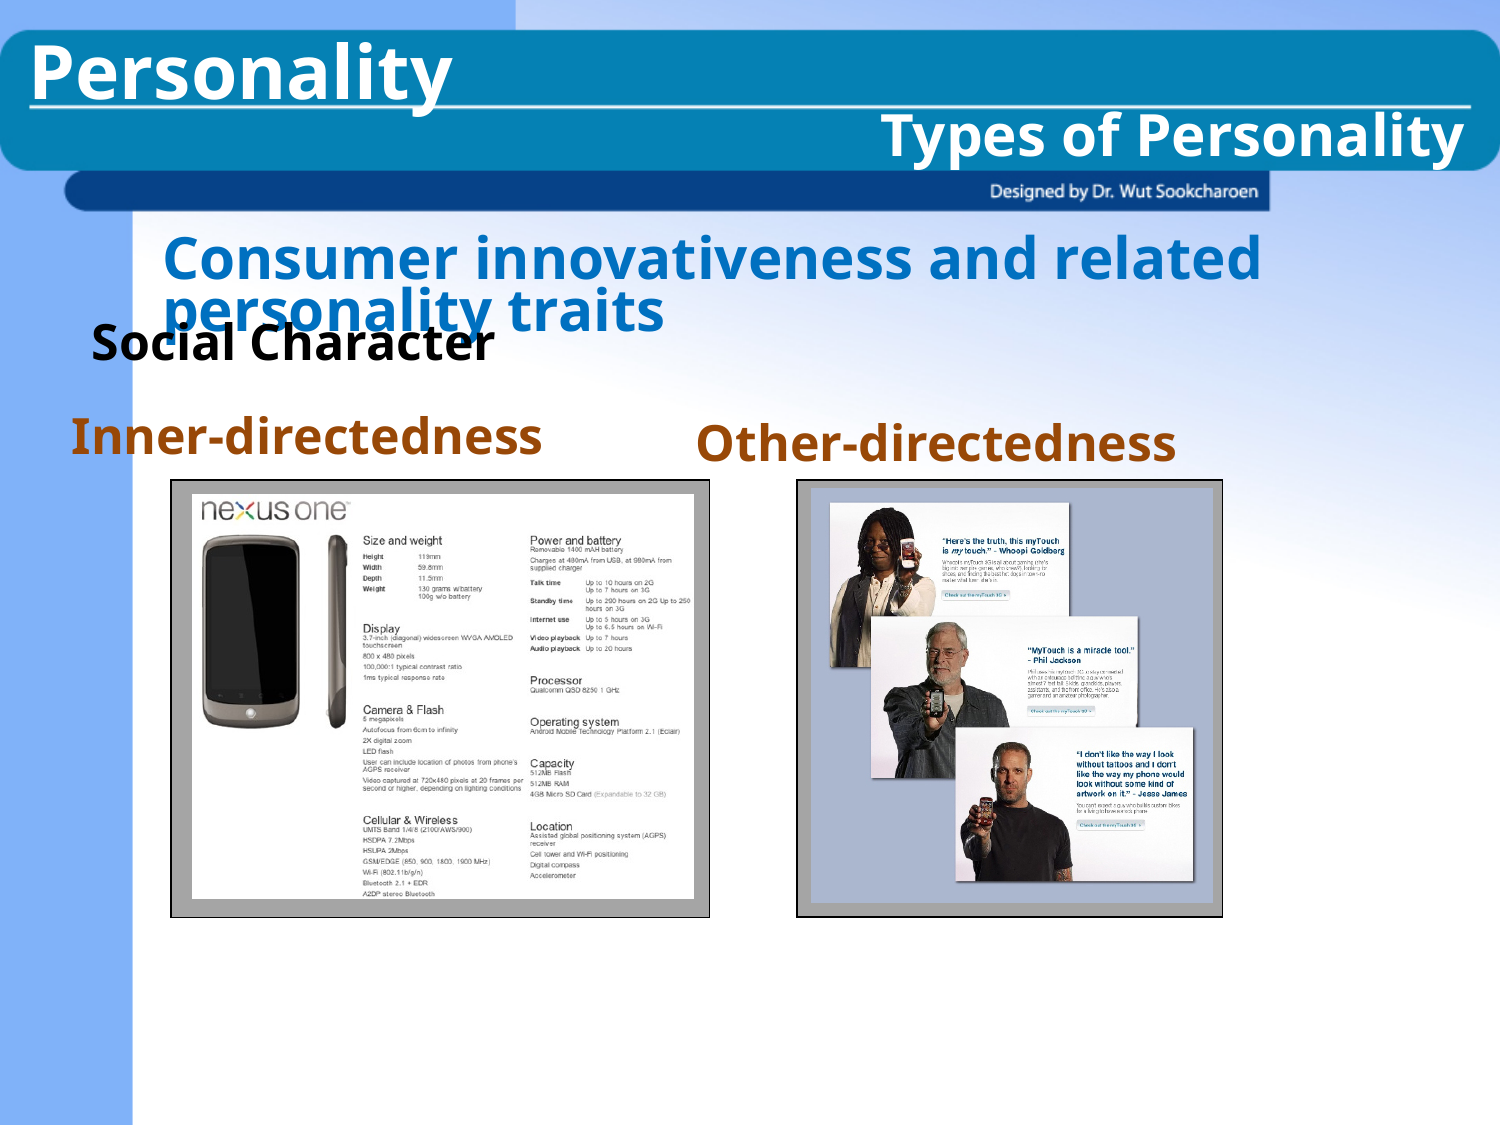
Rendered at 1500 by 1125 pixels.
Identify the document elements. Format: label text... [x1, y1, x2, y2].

text_box Social Character [77, 302, 512, 378]
text_box Inner-directedness [56, 397, 559, 472]
picture [0, 0, 1500, 54]
text_box Personality [13, 32, 1475, 107]
text_box Other-directedness [681, 403, 1192, 479]
picture [0, 146, 1500, 1125]
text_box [796, 479, 1223, 918]
text_box Consumer innovativeness and related personality traits [147, 231, 1447, 295]
text_box Types of Personality [37, 108, 1481, 172]
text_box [170, 479, 710, 918]
